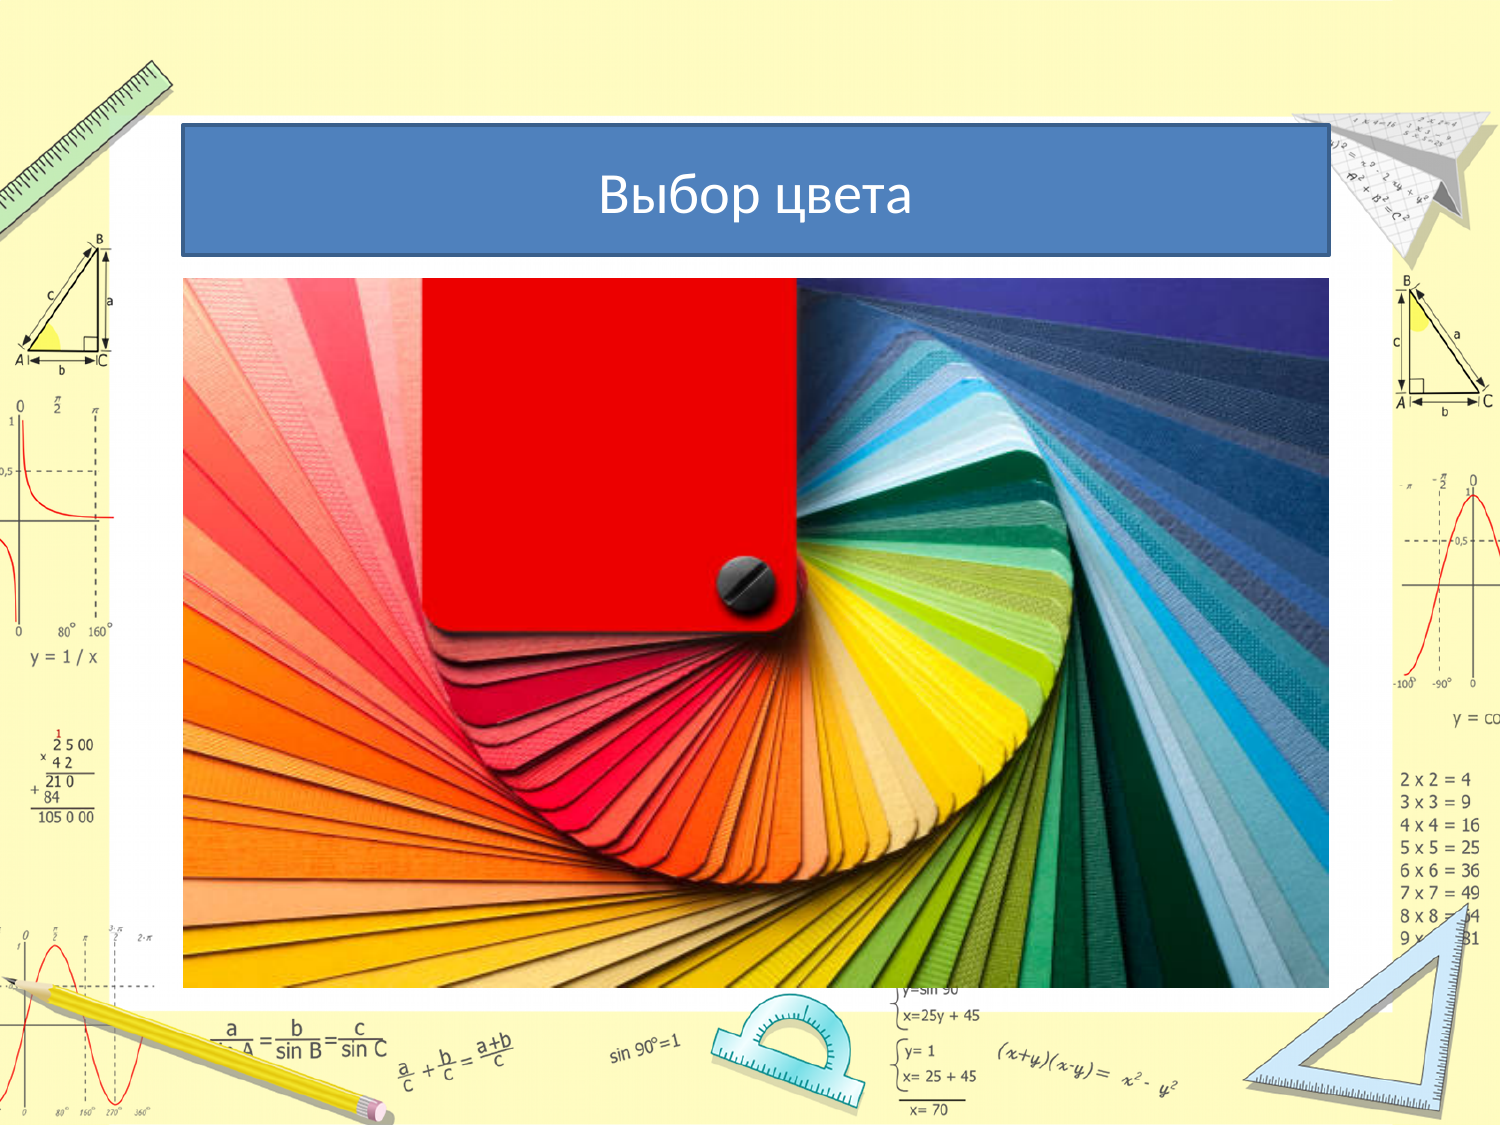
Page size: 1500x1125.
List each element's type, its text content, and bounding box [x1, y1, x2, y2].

picture [0, 0, 1500, 1125]
text_box Выбор цвета [181, 123, 1331, 257]
